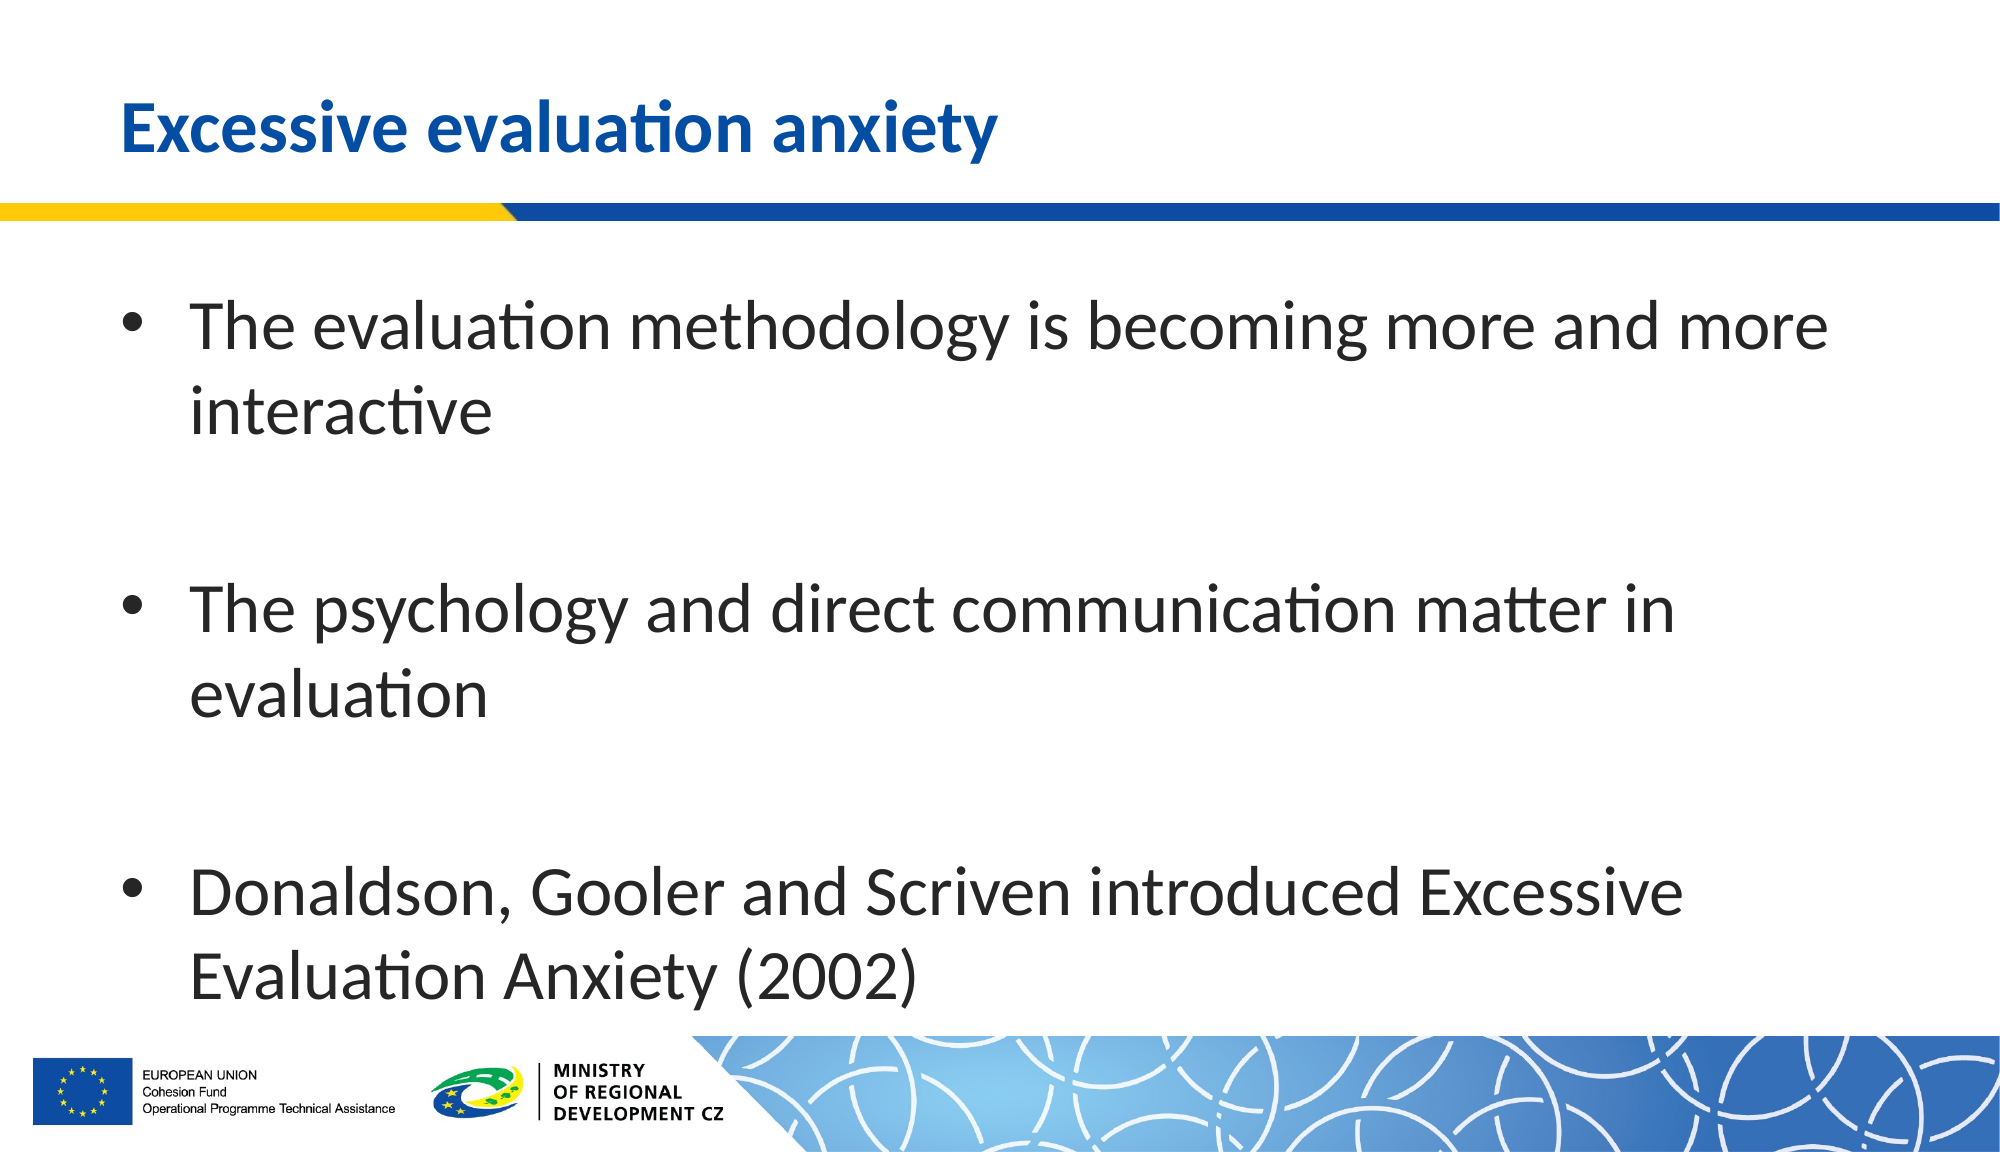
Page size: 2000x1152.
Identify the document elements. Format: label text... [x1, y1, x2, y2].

picture [0, 1036, 2000, 1152]
title Excessive evaluation anxiety [99, 46, 1900, 198]
picture [0, 203, 2000, 221]
list The evaluation methodology is becoming more and more interactive The psychology and direct communication matter in evaluation Donaldson, Gooler and Scriven introduced Excessive Evaluation Anxiety (2002) [99, 268, 1900, 1029]
